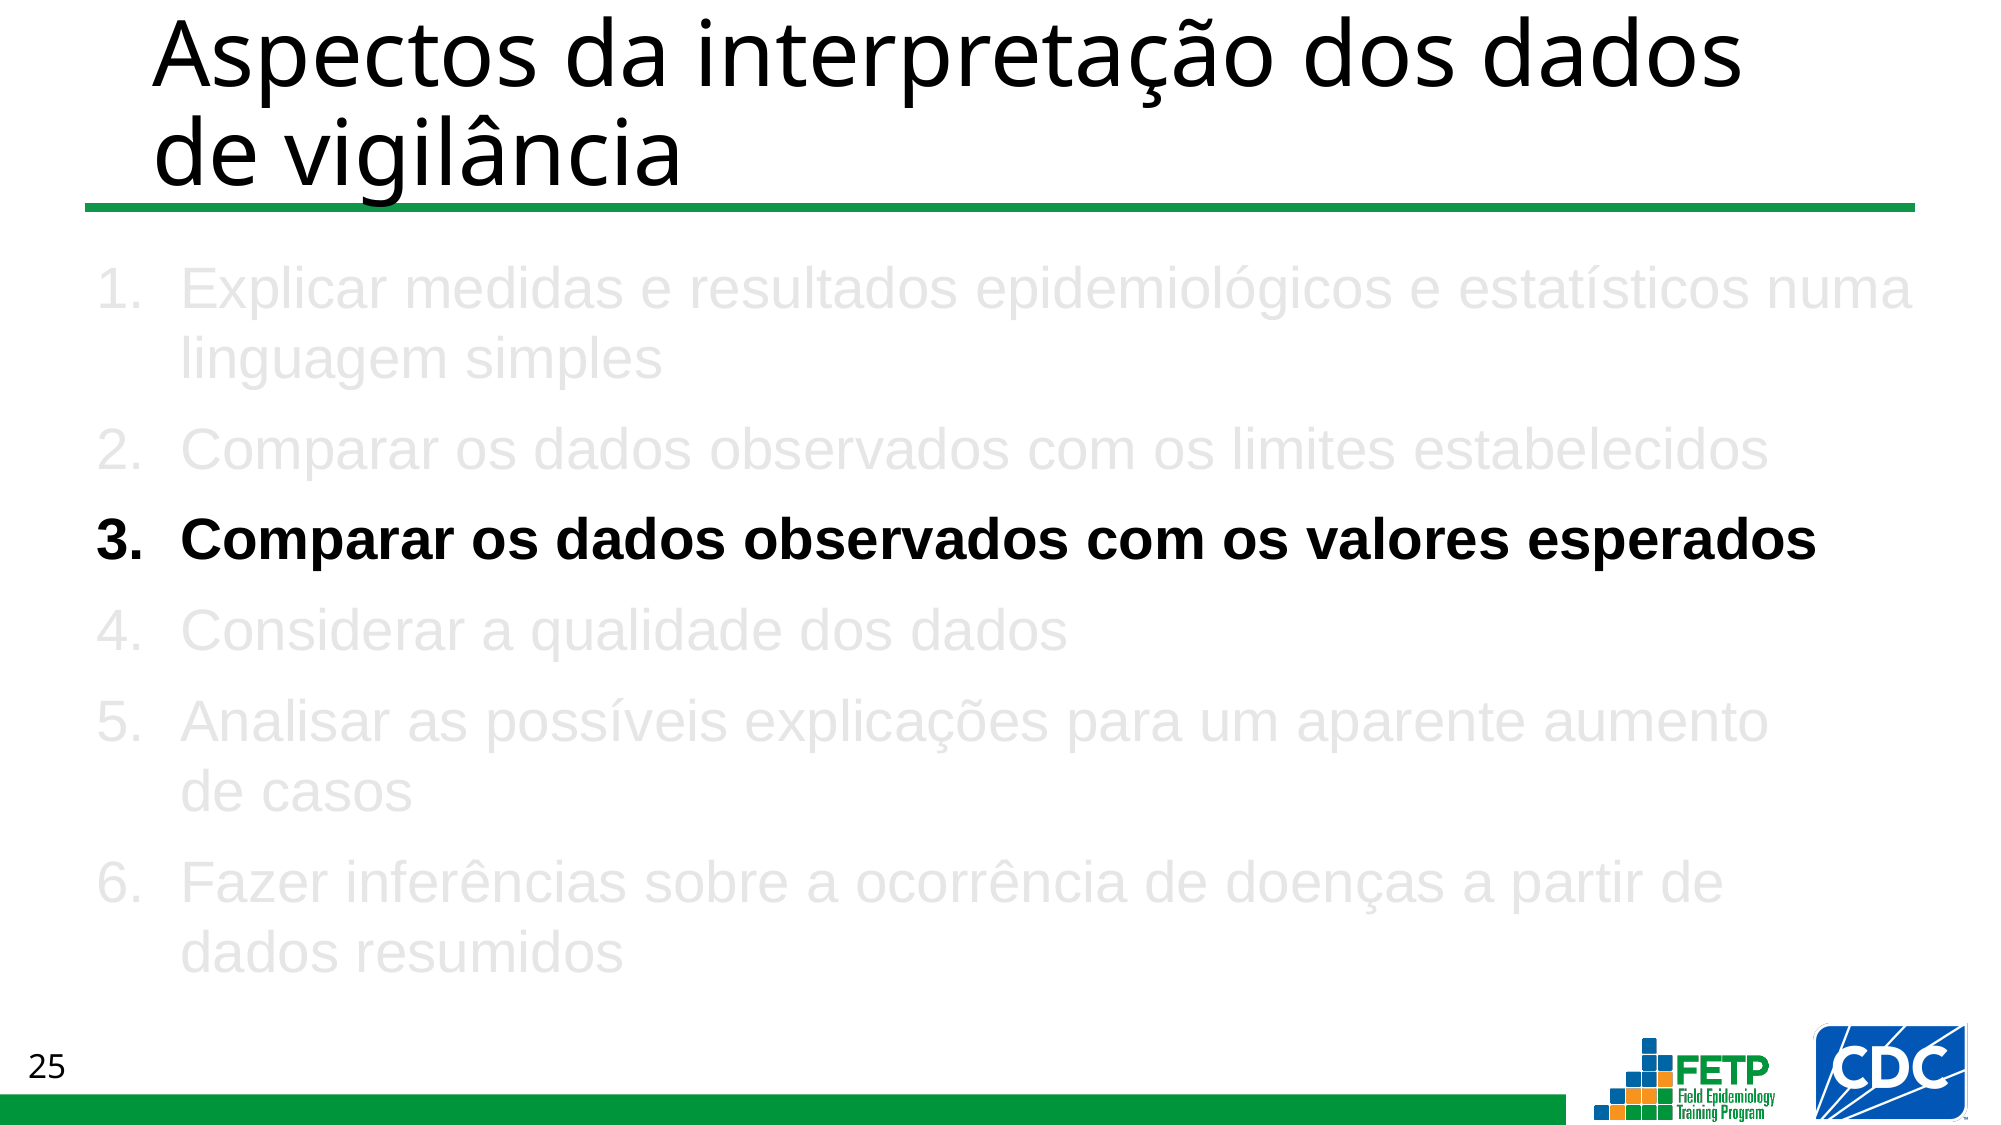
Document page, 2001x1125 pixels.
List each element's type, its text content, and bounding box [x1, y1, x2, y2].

text_box Explicar medidas e resultados epidemiológicos e estatísticos numa linguagem simples Comparar os dados observados com os limites estabelecidos Comparar os dados observados com os valores esperados Considerar a qualidade dos dados Analisar as possíveis explicações para um aparente aumento de casos Fazer inferências sobre a ocorrência de doenças a partir de dados resumidos [81, 242, 1973, 1004]
picture [1594, 1038, 1775, 1122]
picture [1813, 1023, 1968, 1122]
title Aspectos da interpretação dos dados de vigilância [137, 0, 1863, 207]
